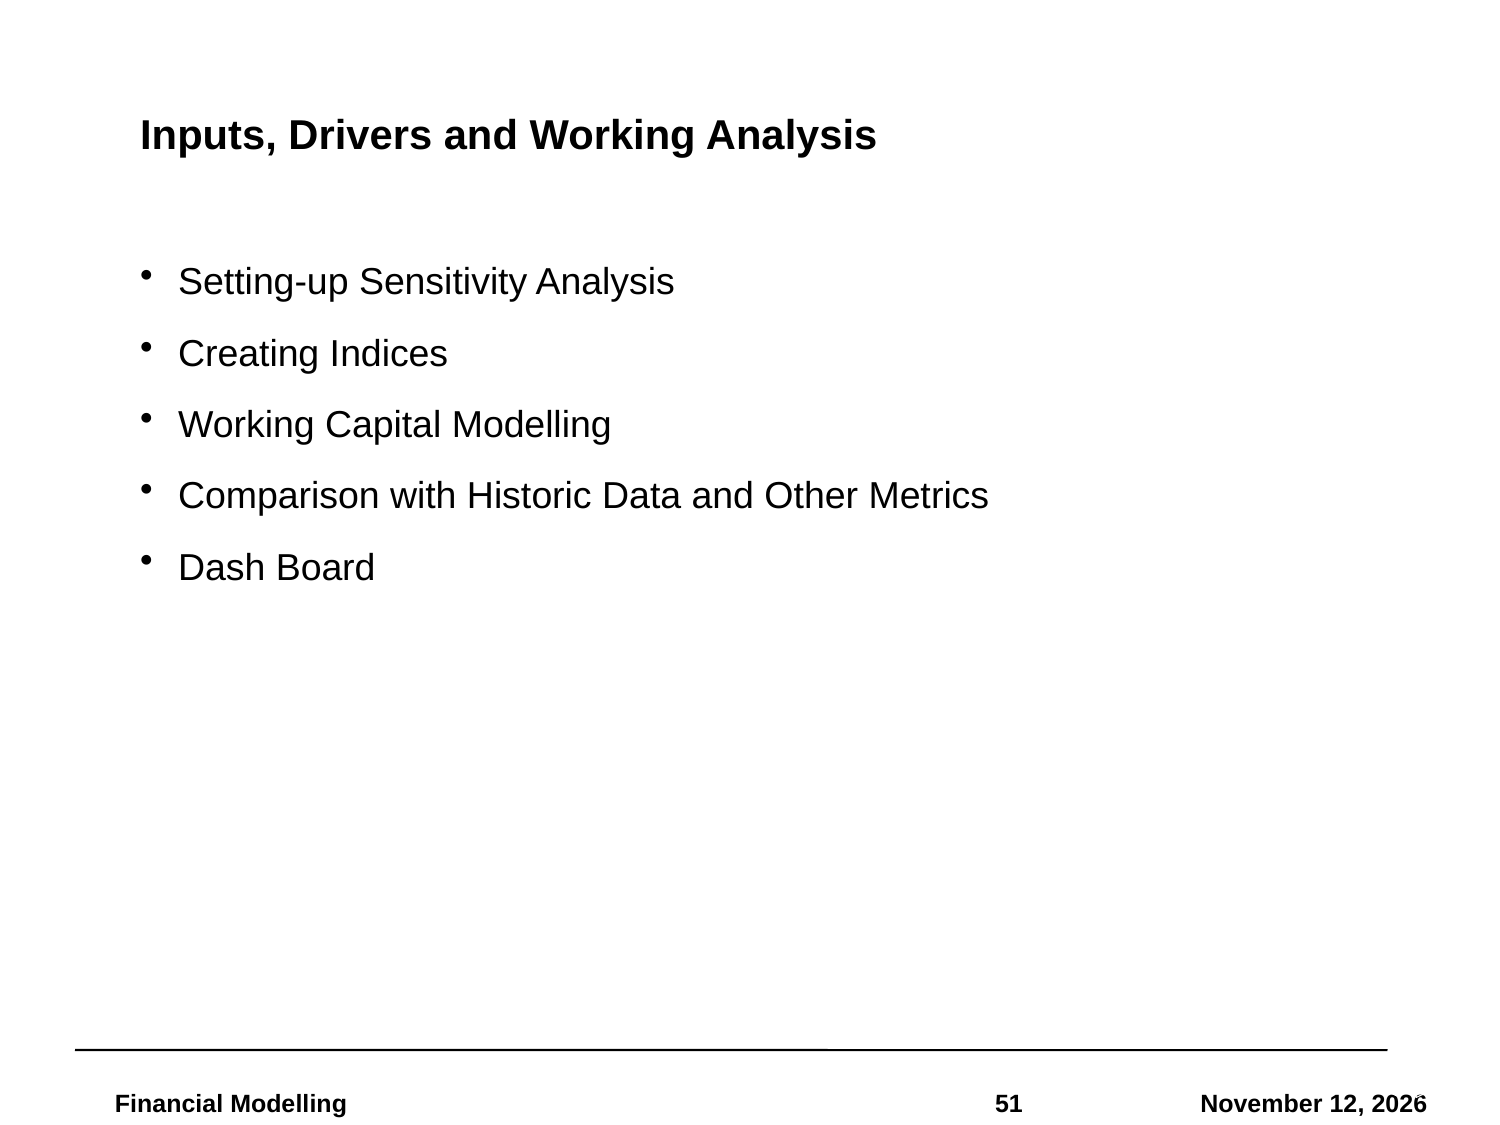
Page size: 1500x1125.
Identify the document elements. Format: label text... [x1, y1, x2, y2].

list Setting-up Sensitivity Analysis Creating Indices Working Capital Modelling Comparison with Historic Data and Other Metrics Dash Board [124, 249, 1413, 1001]
title Inputs, Drivers and Working Analysis [124, 99, 1413, 226]
